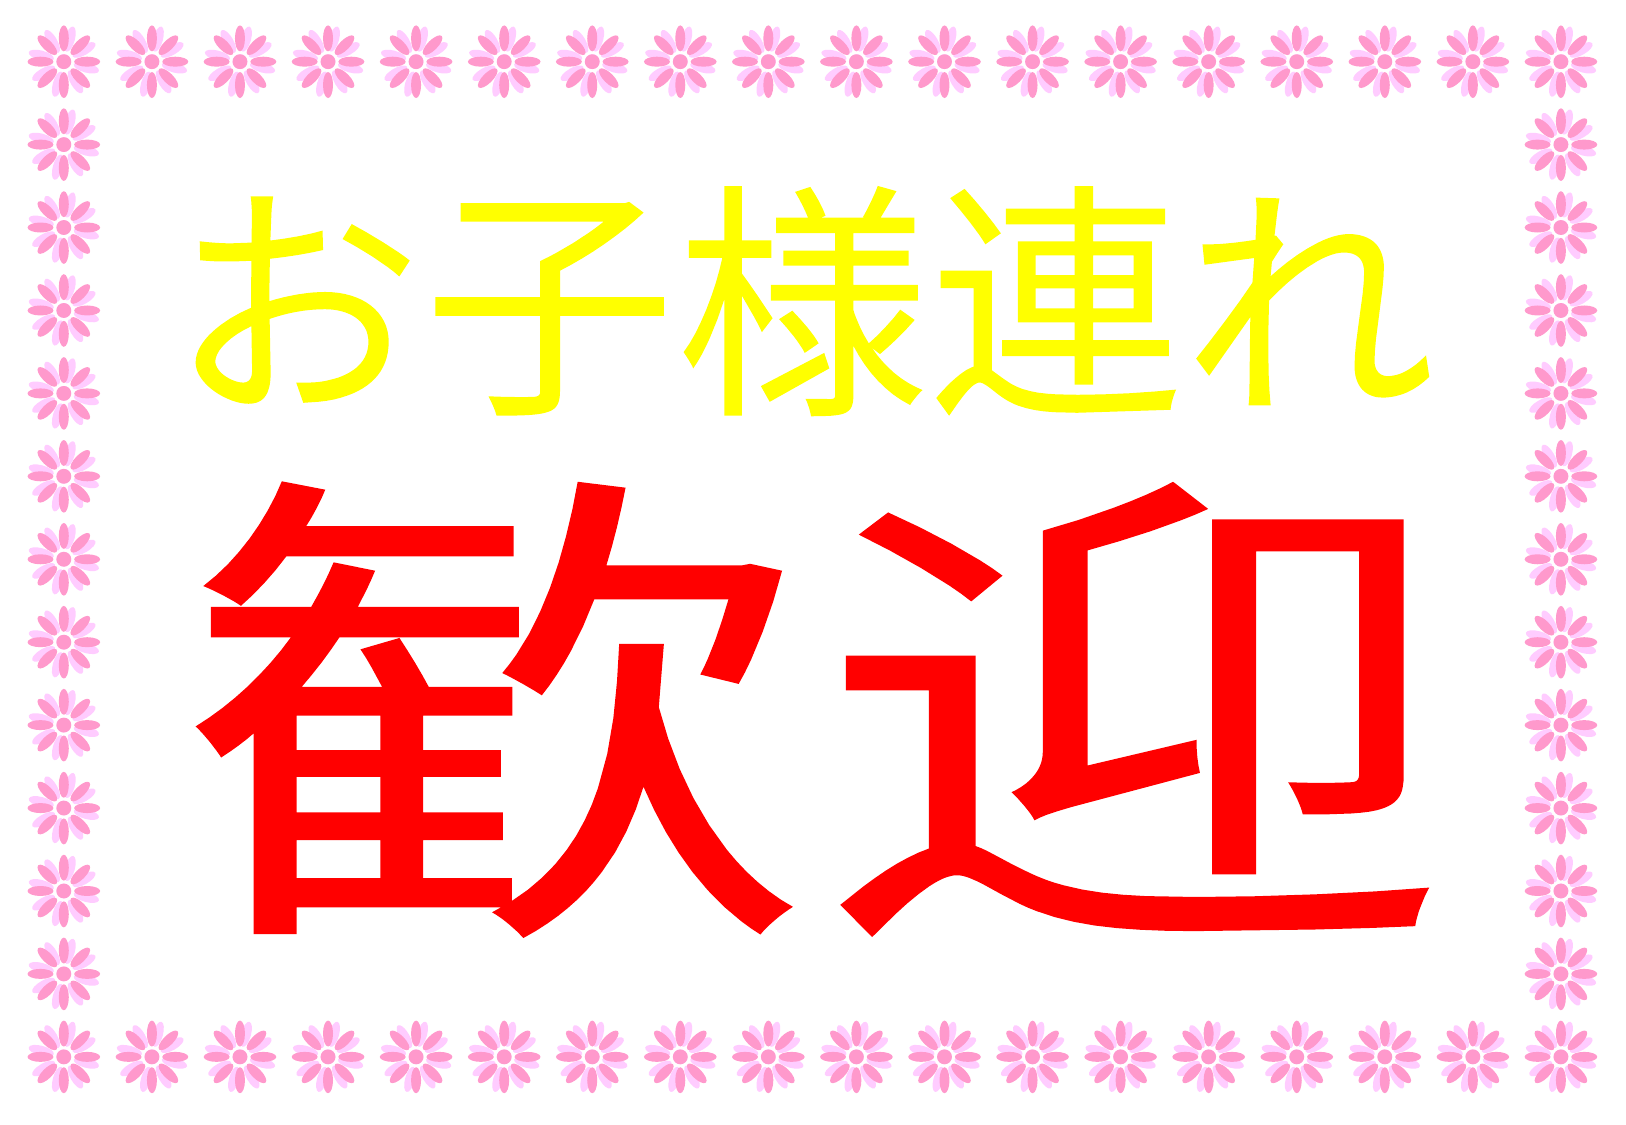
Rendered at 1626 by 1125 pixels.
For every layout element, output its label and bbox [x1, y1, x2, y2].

text_box [27, 25, 1598, 1094]
